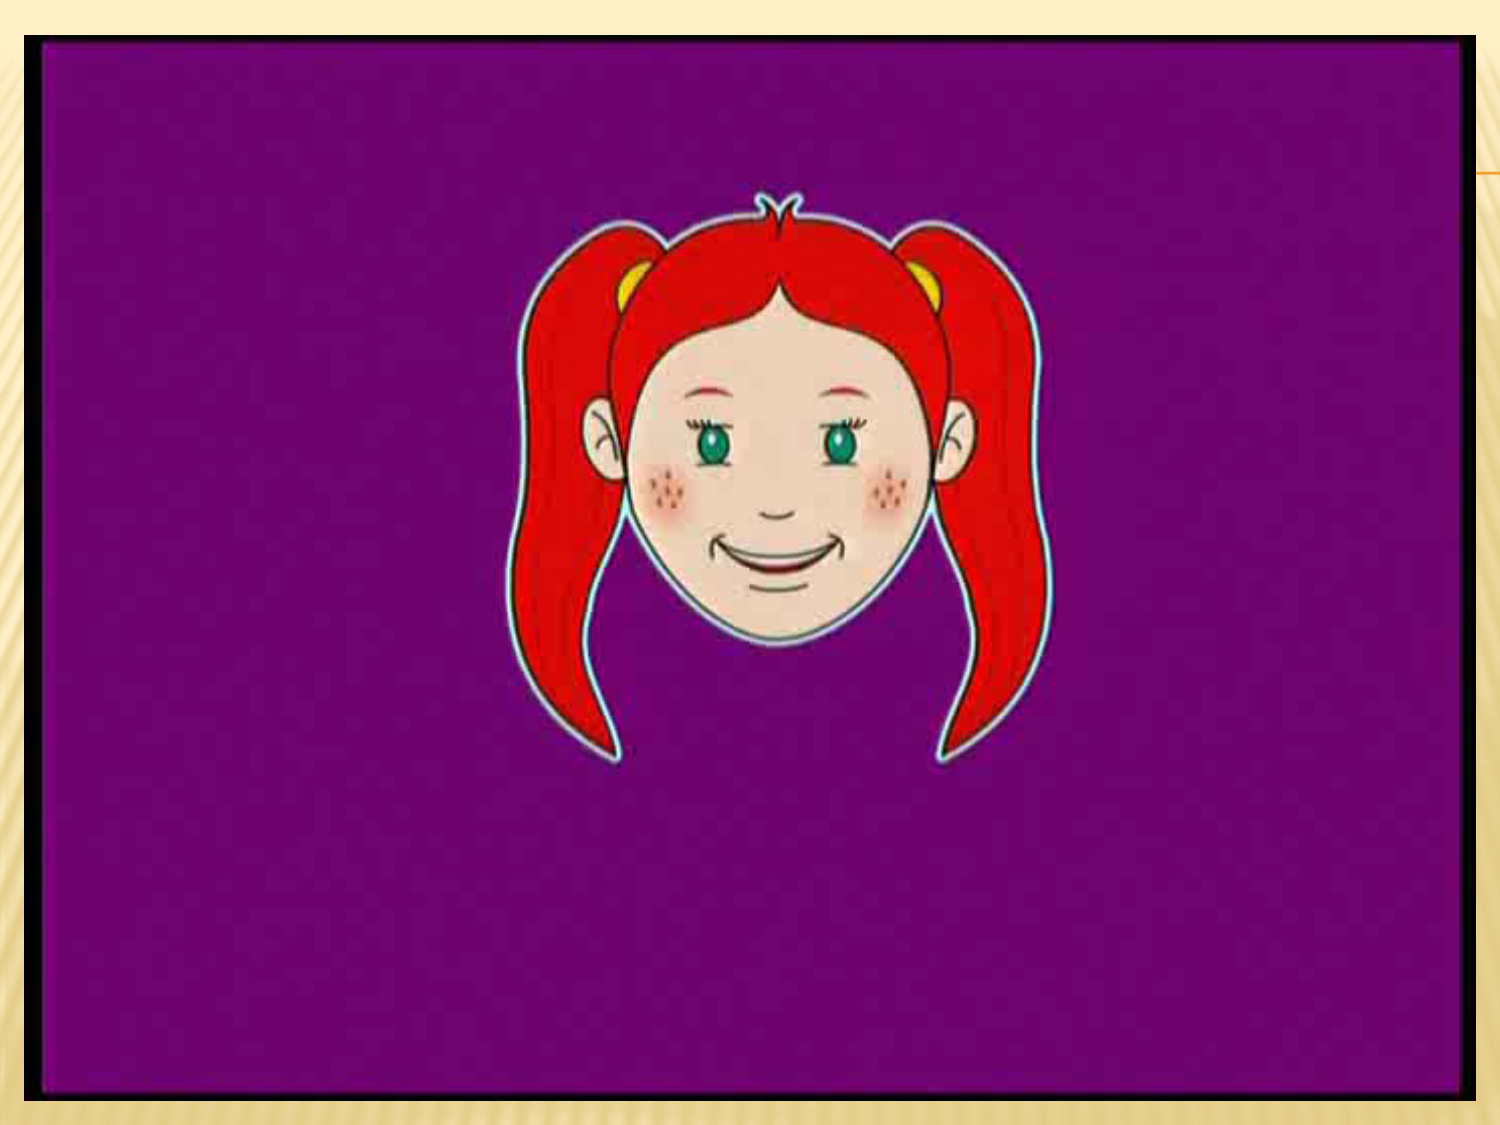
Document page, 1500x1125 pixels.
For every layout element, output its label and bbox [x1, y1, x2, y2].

list [23, 34, 1477, 1102]
